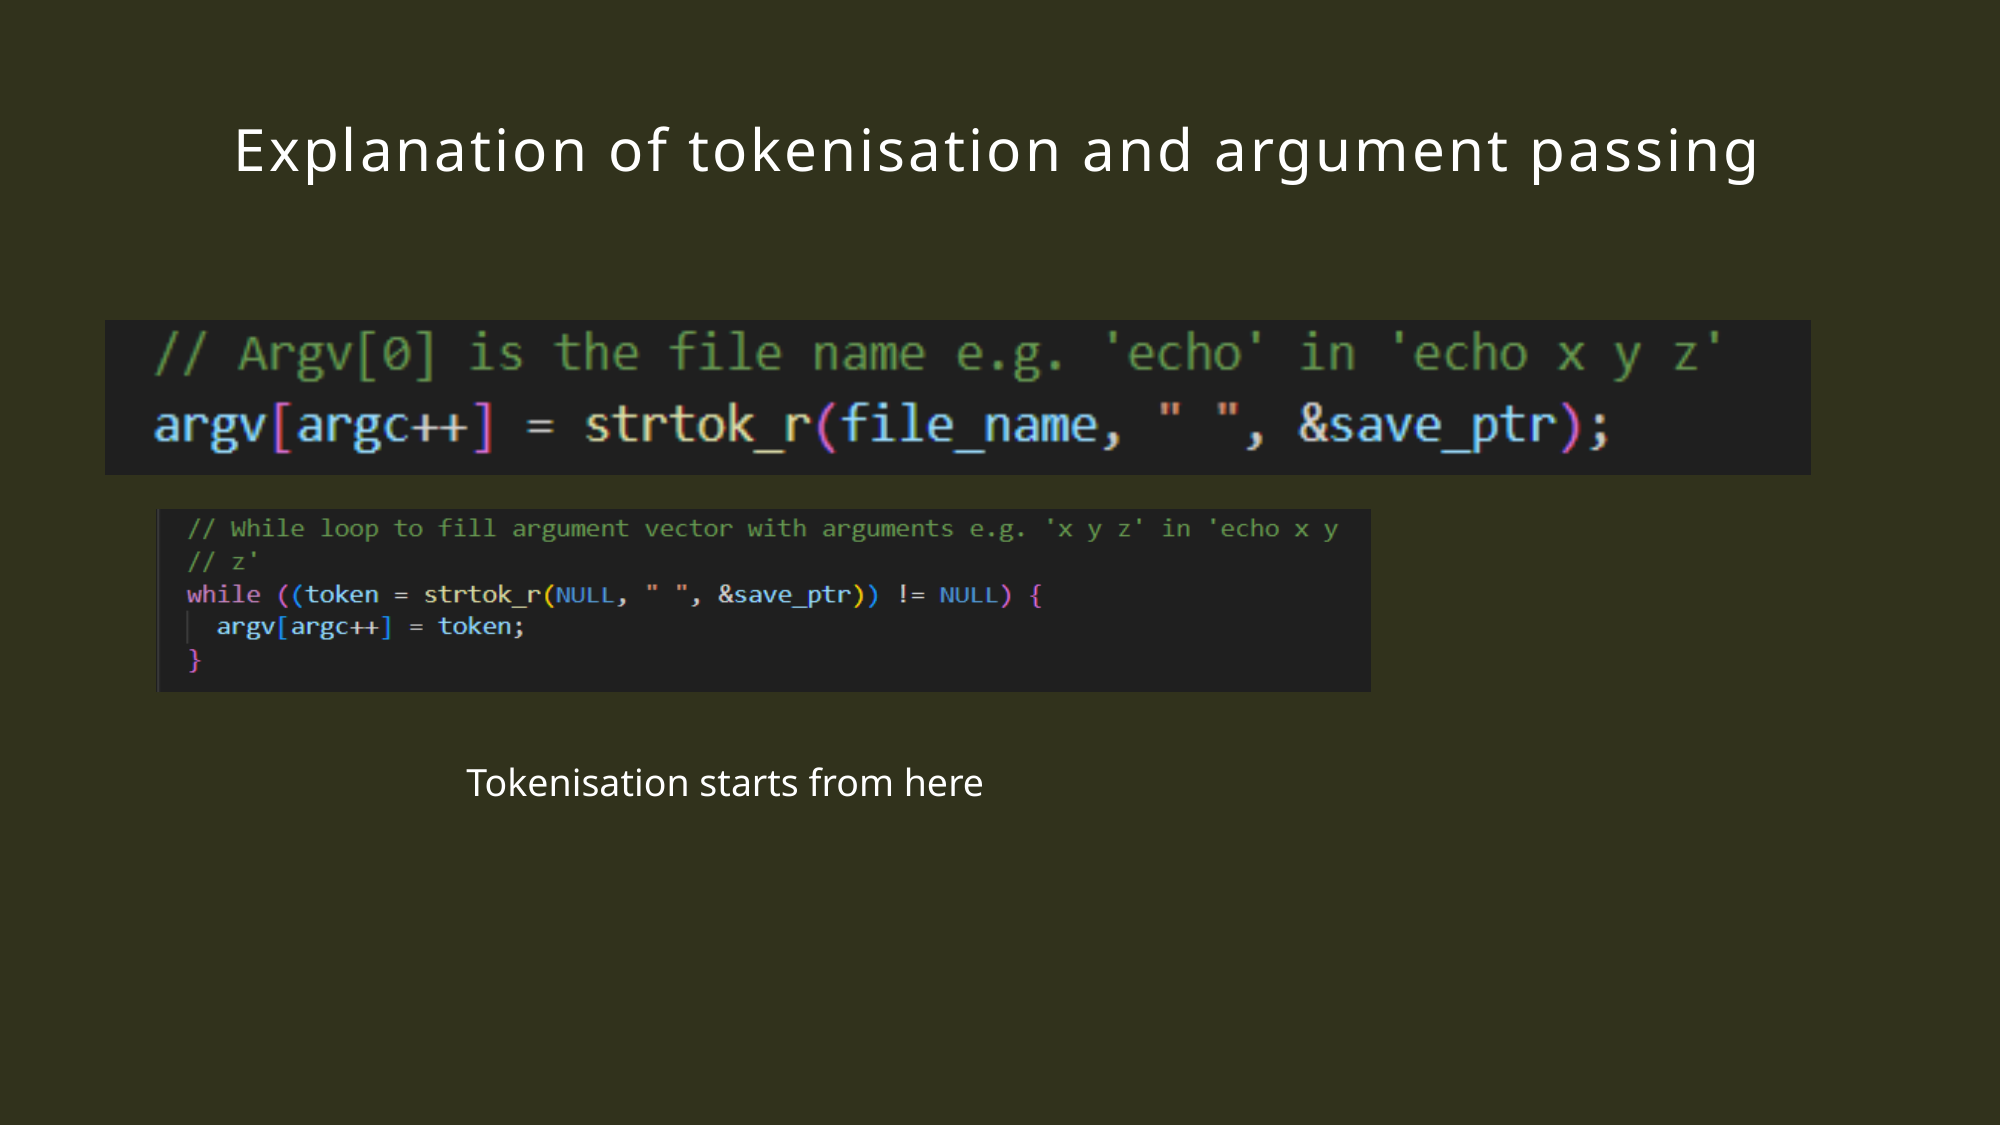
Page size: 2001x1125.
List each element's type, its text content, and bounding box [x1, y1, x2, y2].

picture [156, 508, 1371, 693]
title Explanation of tokenisation and argument passing [177, 95, 1822, 203]
picture [105, 320, 1811, 476]
text_box Tokenisation starts from here [451, 751, 1171, 812]
